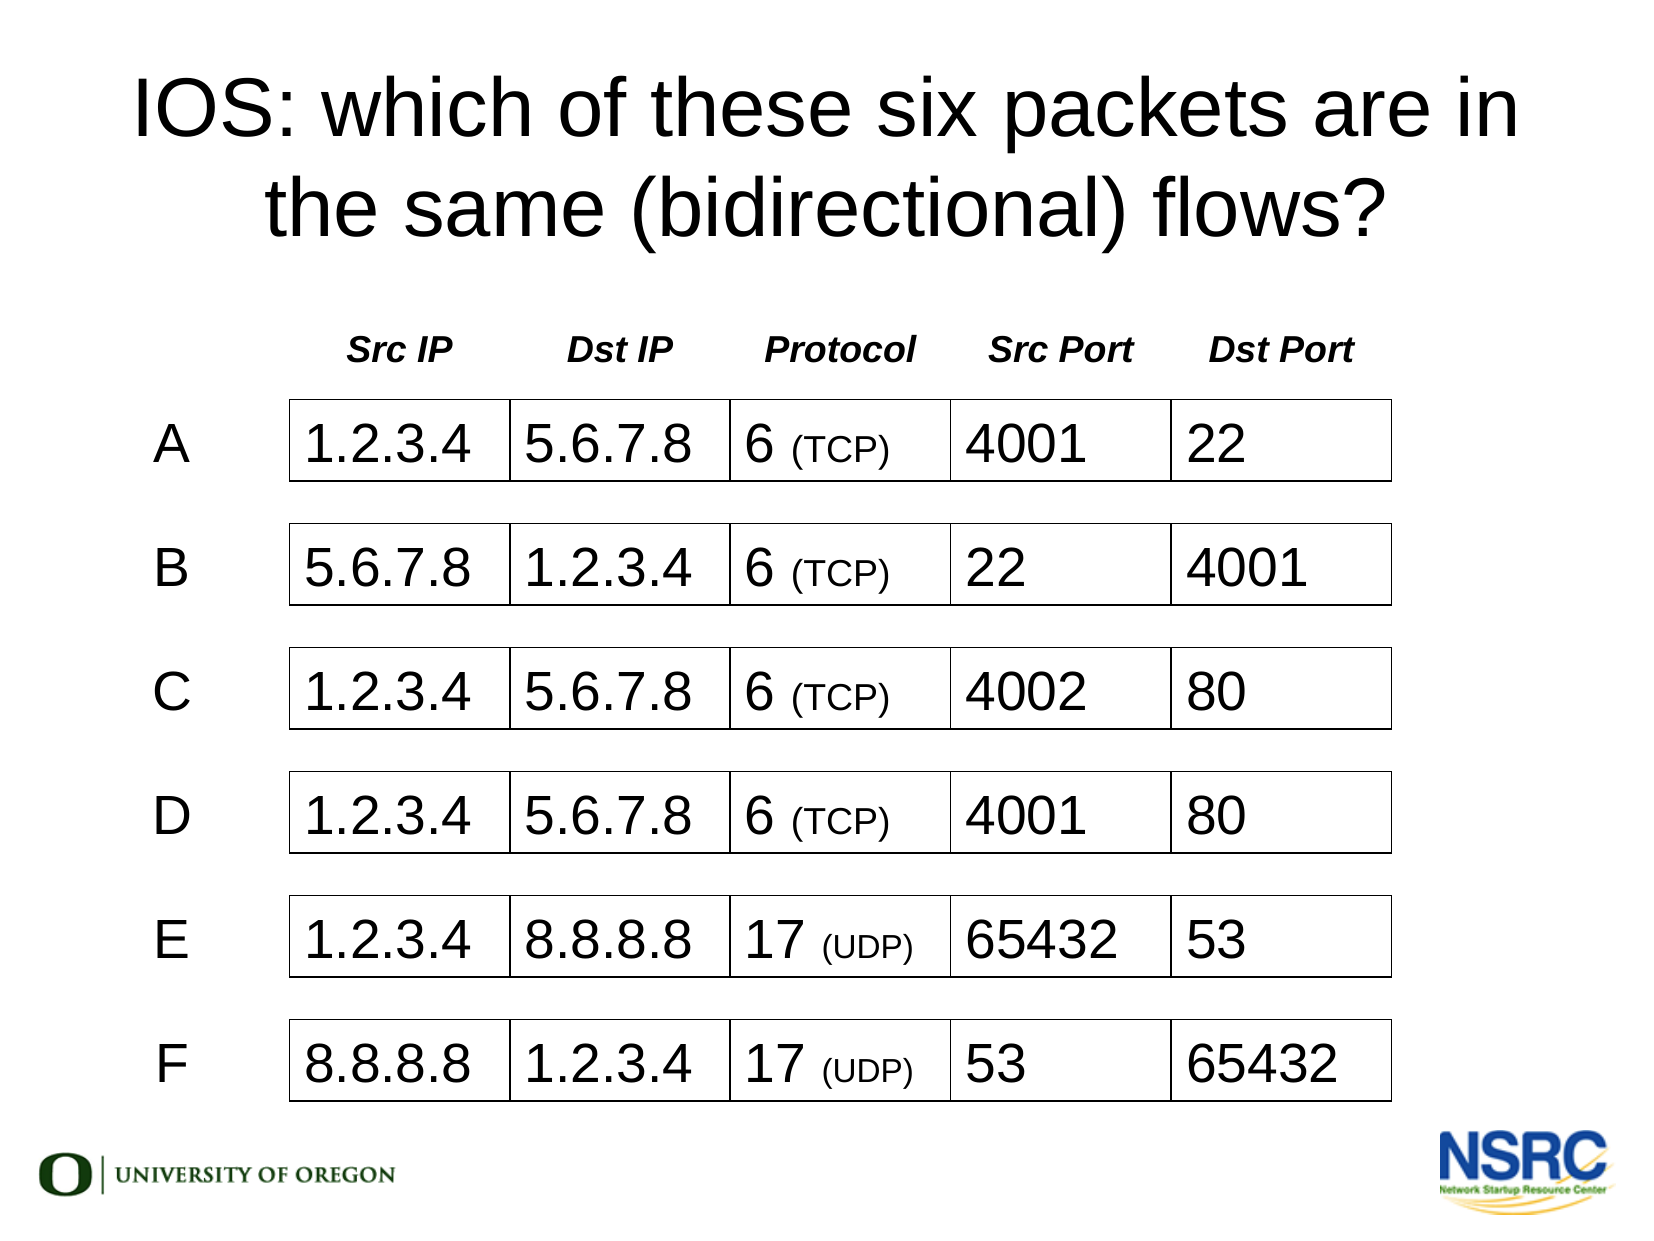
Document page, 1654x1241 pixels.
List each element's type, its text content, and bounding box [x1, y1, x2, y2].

text_box IOS: which of these six packets are in the same (bidirectional) flows? [82, 49, 1571, 257]
text_box 80 [1171, 647, 1392, 730]
text_box 5.6.7.8 [509, 647, 730, 730]
text_box 53 [950, 1019, 1171, 1102]
text_box 1.2.3.4 [289, 895, 509, 978]
text_box Dst IP [509, 316, 730, 378]
text_box 8.8.8.8 [509, 895, 730, 978]
text_box Src Port [950, 316, 1171, 378]
text_box 4001 [950, 771, 1171, 854]
text_box 4002 [950, 647, 1171, 730]
text_box 4001 [950, 399, 1171, 482]
text_box 1.2.3.4 [289, 647, 509, 730]
picture [37, 1151, 397, 1198]
text_box 22 [950, 523, 1171, 606]
text_box 1.2.3.4 [289, 771, 509, 854]
text_box 6 (TCP) [730, 399, 950, 482]
text_box 80 [1171, 771, 1392, 854]
picture [1440, 1130, 1616, 1215]
text_box 5.6.7.8 [289, 523, 509, 606]
text_box 6 (TCP) [730, 647, 950, 730]
text_box Src IP [289, 316, 509, 378]
text_box 6 (TCP) [730, 523, 950, 606]
text_box 1.2.3.4 [509, 1019, 730, 1102]
text_box 4001 [1171, 523, 1392, 606]
text_box 22 [1171, 399, 1392, 482]
text_box 1.2.3.4 [289, 399, 509, 482]
text_box Dst Port [1171, 316, 1392, 378]
text_box 65432 [1171, 1019, 1392, 1102]
text_box 8.8.8.8 [289, 1019, 509, 1102]
text_box 17 (UDP) [730, 1019, 950, 1102]
text_box 5.6.7.8 [509, 399, 730, 482]
text_box 6 (TCP) [730, 771, 950, 854]
text_box A [123, 399, 221, 482]
text_box 65432 [950, 895, 1171, 978]
text_box 53 [1171, 895, 1392, 978]
text_box 1.2.3.4 [509, 523, 730, 606]
text_box E [123, 895, 221, 978]
text_box Protocol [730, 316, 950, 378]
text_box C [123, 647, 221, 730]
text_box D [124, 771, 221, 854]
text_box F [123, 1019, 221, 1102]
text_box 17 (UDP) [730, 895, 950, 978]
text_box 5.6.7.8 [509, 771, 730, 854]
text_box B [124, 523, 221, 606]
